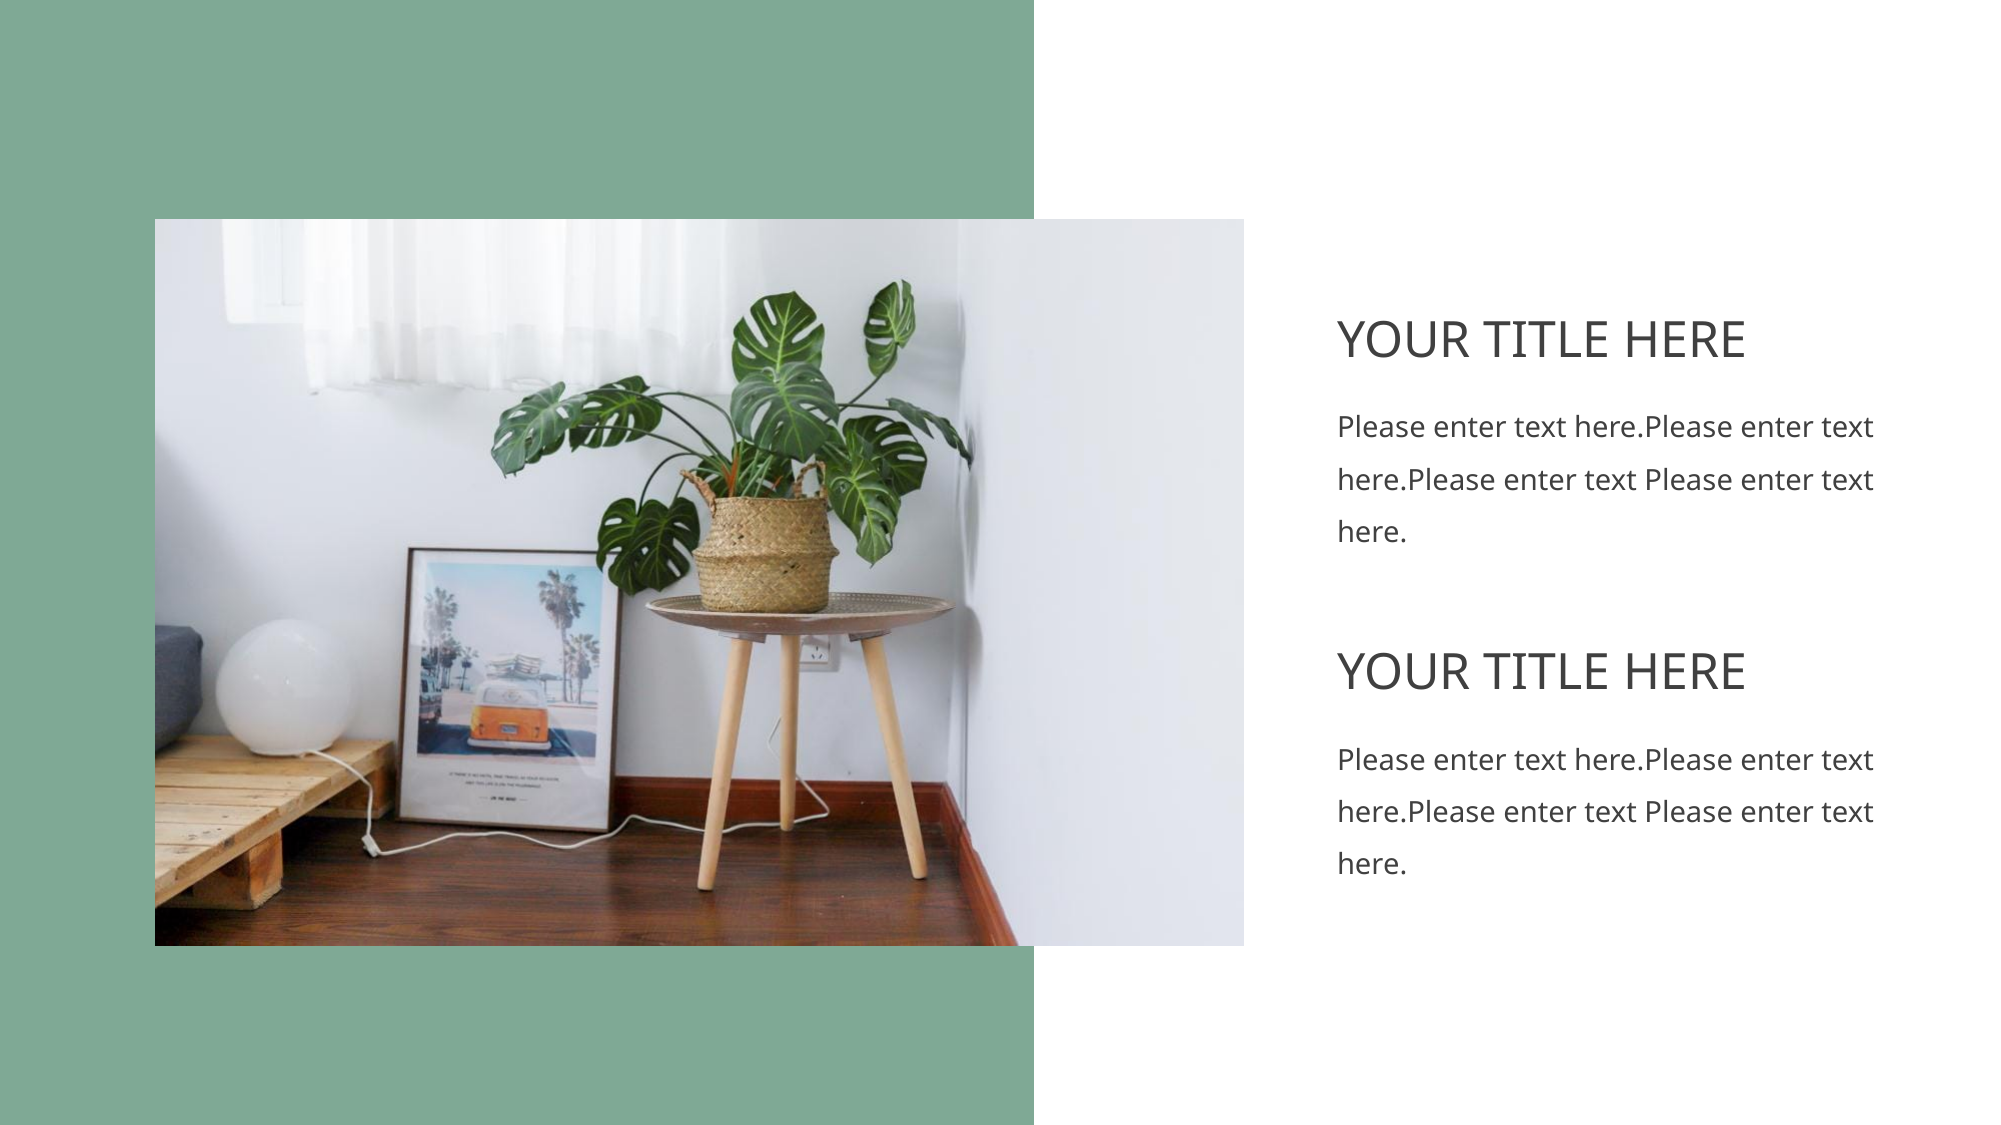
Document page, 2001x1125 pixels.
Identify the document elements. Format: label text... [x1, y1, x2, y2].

text_box YOUR TITLE HERE [1322, 299, 1845, 371]
text_box Please enter text here.Please enter text here.Please enter text Please enter text here. [1322, 383, 1939, 556]
text_box YOUR TITLE HERE [1322, 632, 1845, 704]
picture [155, 219, 1244, 946]
text_box Please enter text here.Please enter text here.Please enter text Please enter text here. [1322, 715, 1939, 888]
text_box [0, 0, 1035, 1125]
